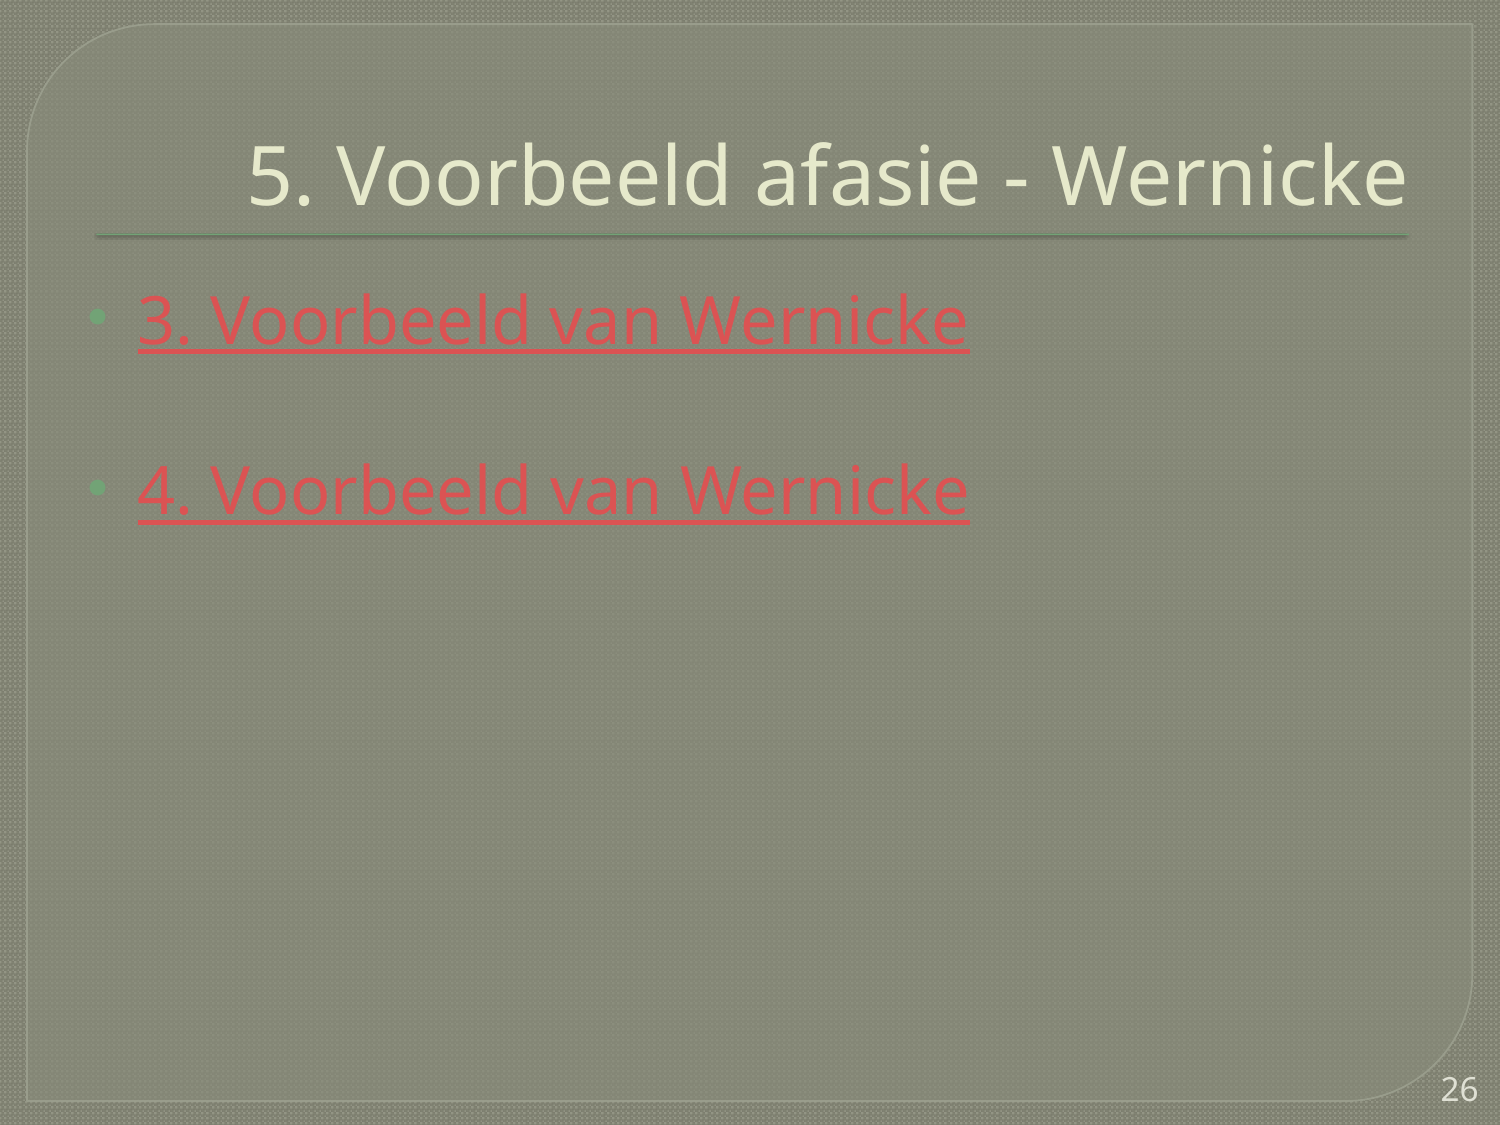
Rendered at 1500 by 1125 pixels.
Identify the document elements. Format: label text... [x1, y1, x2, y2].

slide_number 26 [1417, 1068, 1494, 1114]
list 3. Voorbeeld van Wernicke 4. Voorbeeld van Wernicke [75, 270, 1425, 1013]
title 5. Voorbeeld afasie - Wernicke [75, 41, 1425, 230]
